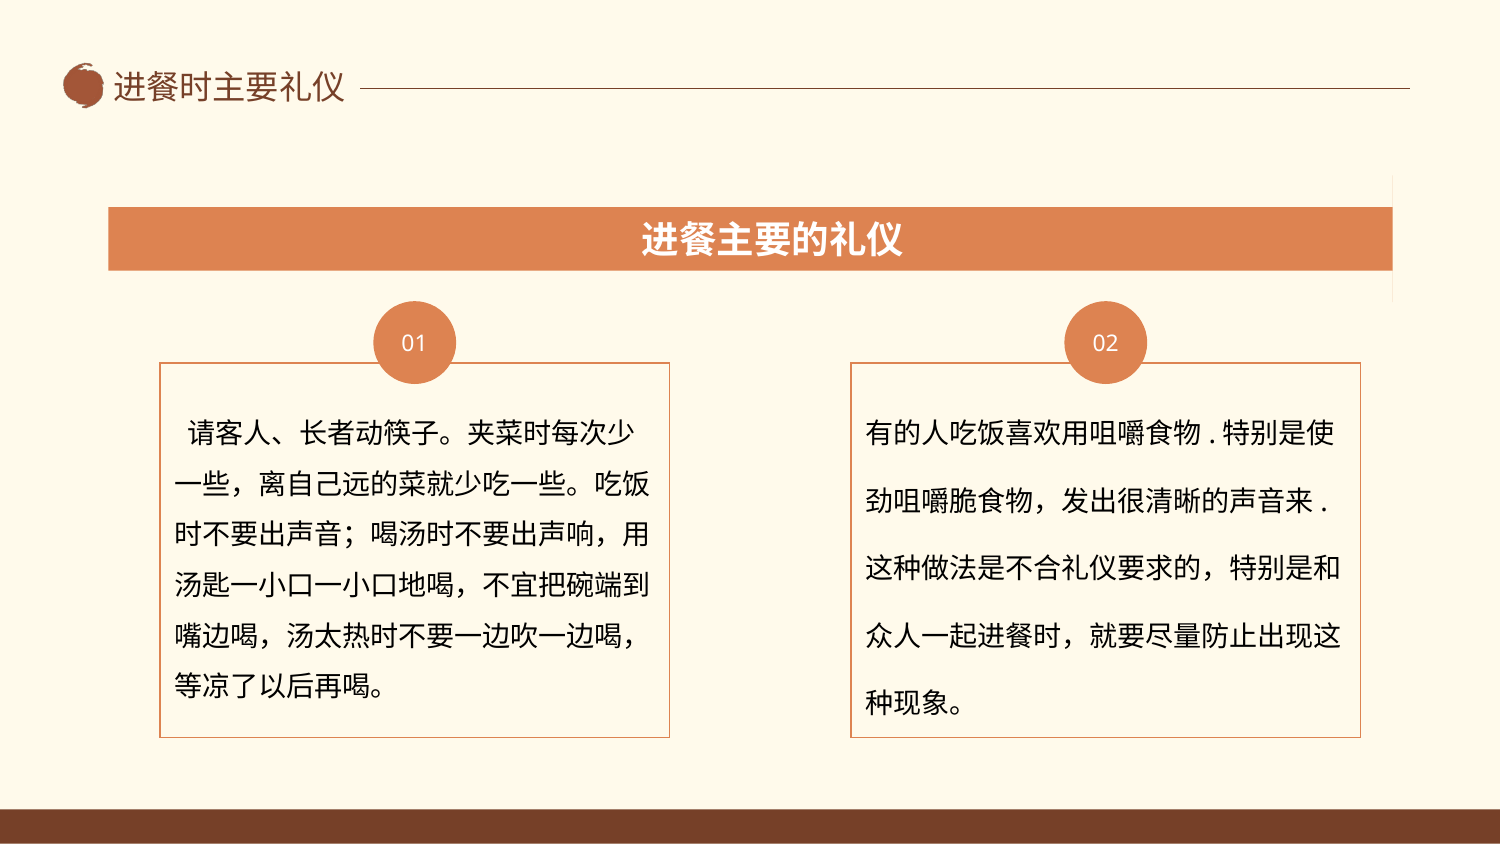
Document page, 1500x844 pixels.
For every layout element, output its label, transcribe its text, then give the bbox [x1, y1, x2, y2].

text_box 01 [373, 301, 457, 363]
text_box 请客人、长者动筷子。夹菜时每次少一些，离自己远的菜就少吃一些。吃饭时不要出声音；喝汤时不要出声响，用汤匙一小口一小口地喝，不宜把碗端到嘴边喝，汤太热时不要一边吹一边喝，等凉了以后再喝。 [159, 363, 670, 738]
text_box 有的人吃饭喜欢用咀嚼食物.特别是使劲咀嚼脆食物，发出很清晰的声音来.这种做法是不合礼仪要求的，特别是和众人一起进餐时，就要尽量防止出现这种现象。 [850, 363, 1361, 738]
text_box 进餐主要的礼仪 [108, 175, 1393, 303]
picture [60, 60, 107, 111]
text_box 02 [1064, 301, 1148, 363]
